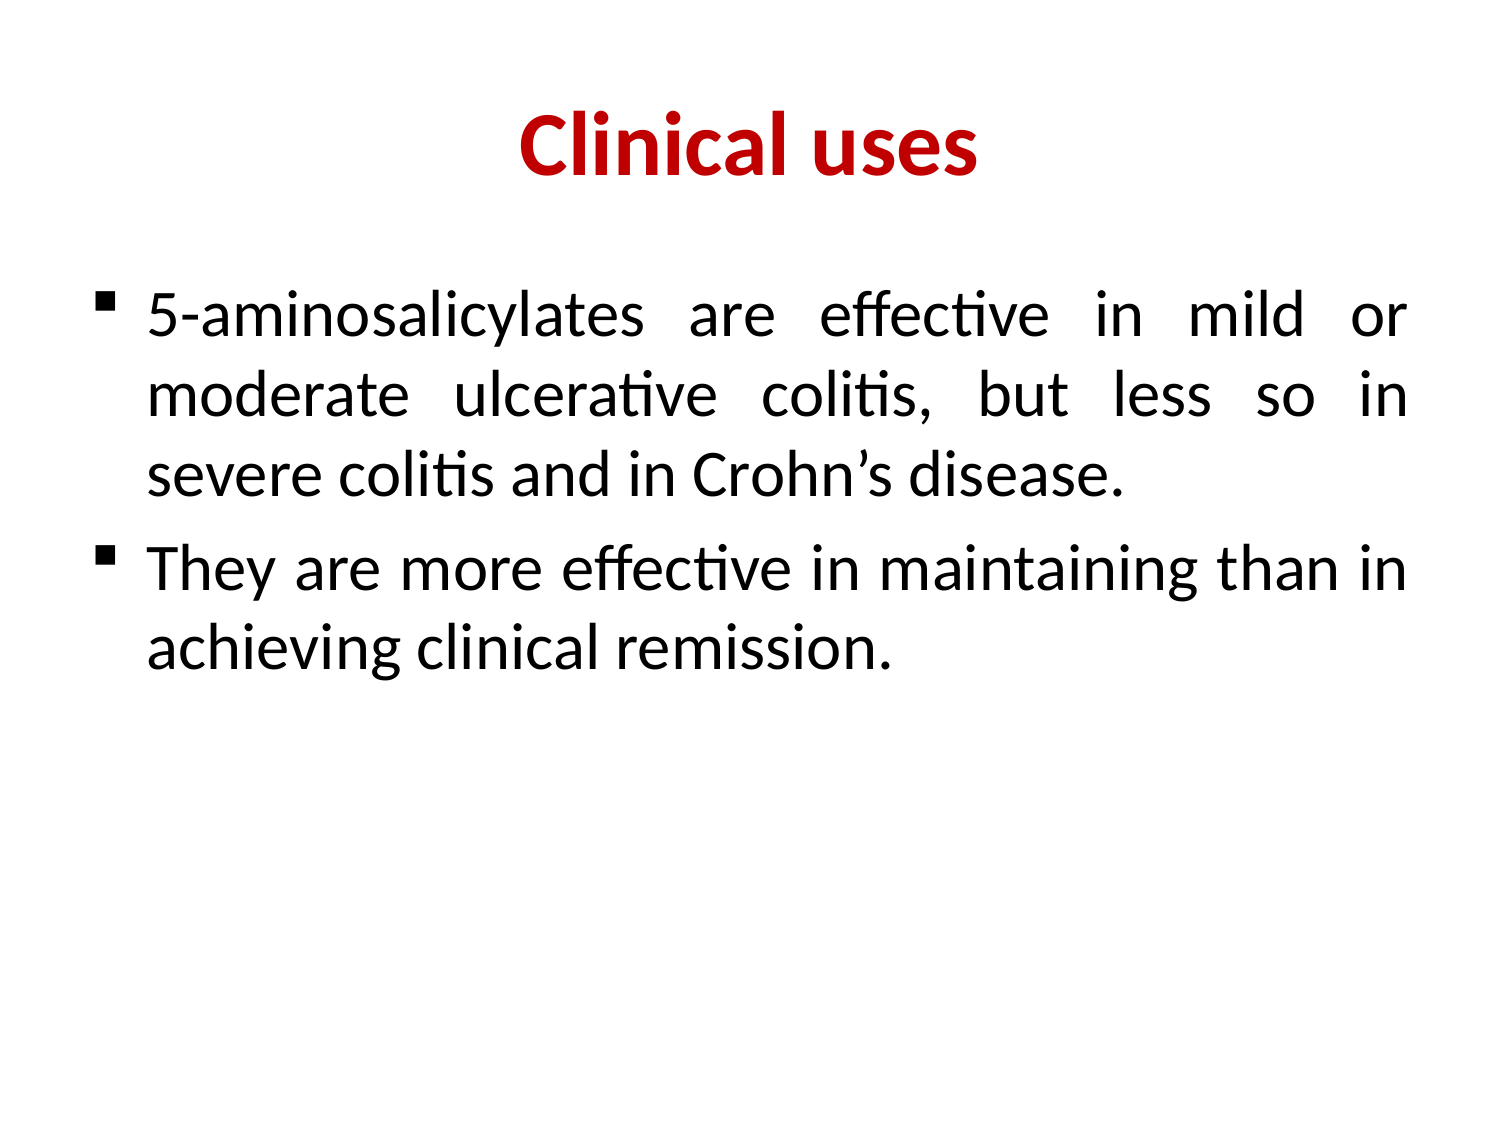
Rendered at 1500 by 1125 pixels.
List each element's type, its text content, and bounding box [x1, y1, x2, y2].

list 5-aminosalicylates are effective in mild or moderate ulcerative colitis, but less so in severe colitis and in Crohn’s disease. They are more effective in maintaining than in achieving clinical remission. [75, 262, 1425, 1005]
title Clinical uses [75, 45, 1425, 233]
